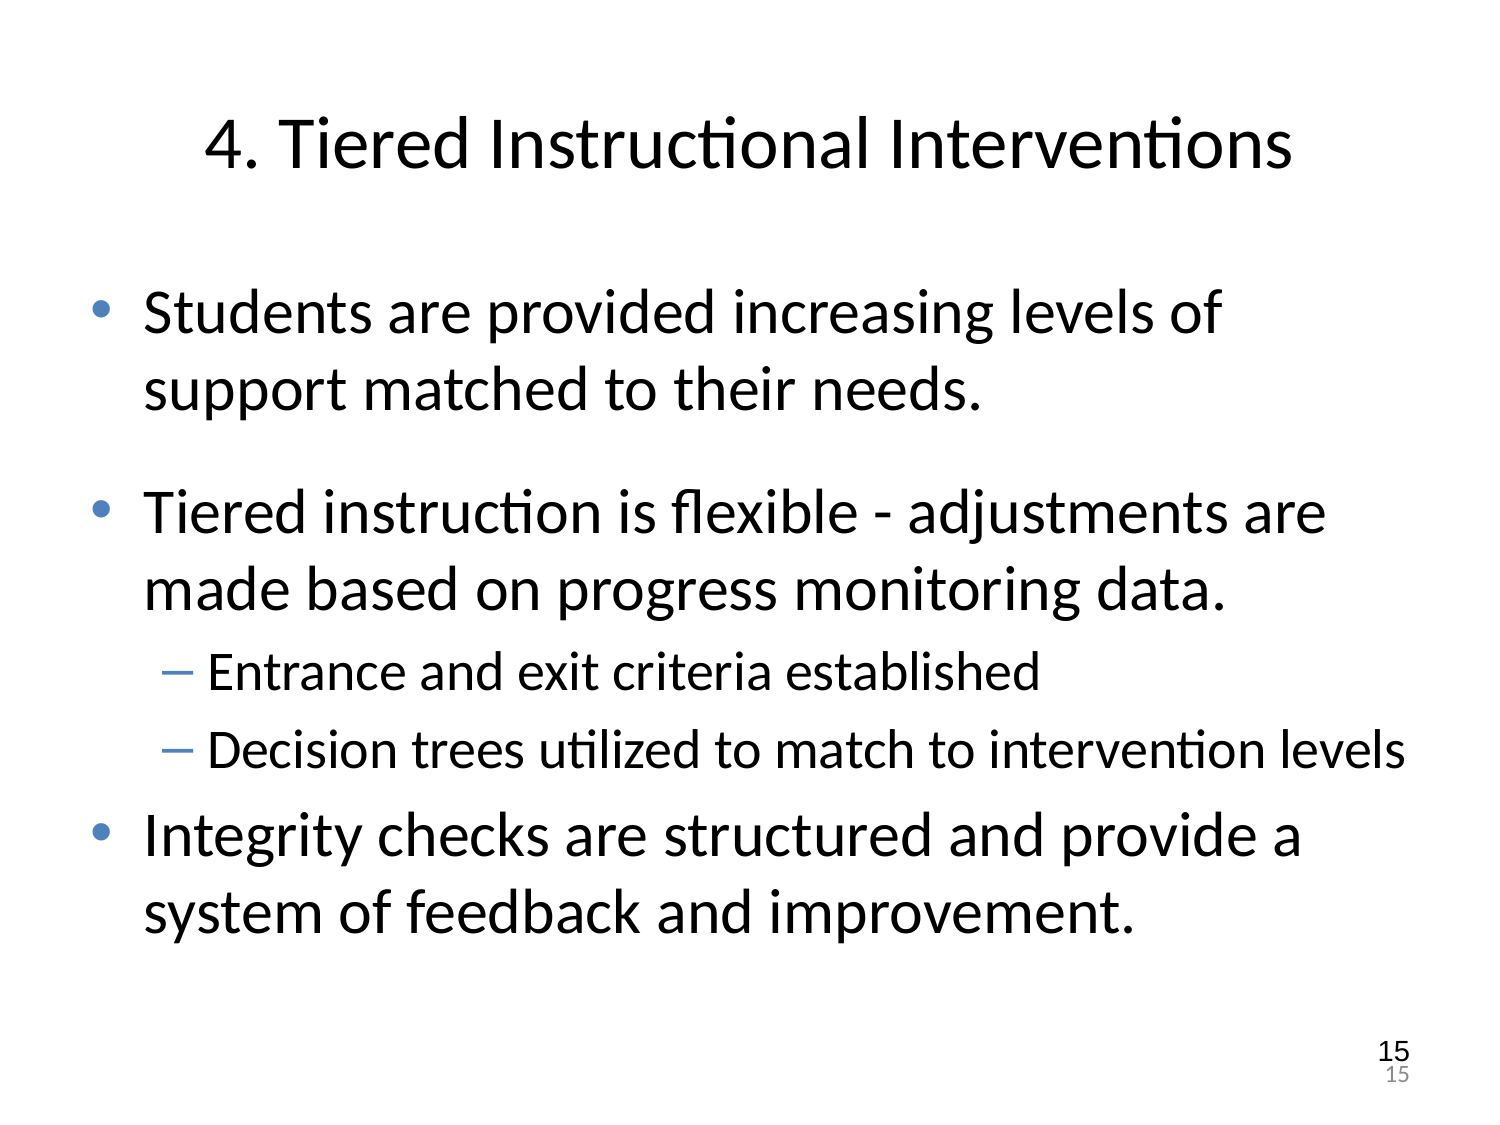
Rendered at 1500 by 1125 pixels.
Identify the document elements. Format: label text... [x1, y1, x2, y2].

title 4. Tiered Instructional Interventions [75, 45, 1425, 233]
list Students are provided increasing levels of support matched to their needs. Tiered instruction is flexible - adjustments are made based on progress monitoring data. Entrance and exit criteria established Decision trees utilized to match to intervention levels Integrity checks are structured and provide a system of feedback and improvement. [75, 262, 1425, 1005]
text_box 15 [1074, 1024, 1425, 1103]
